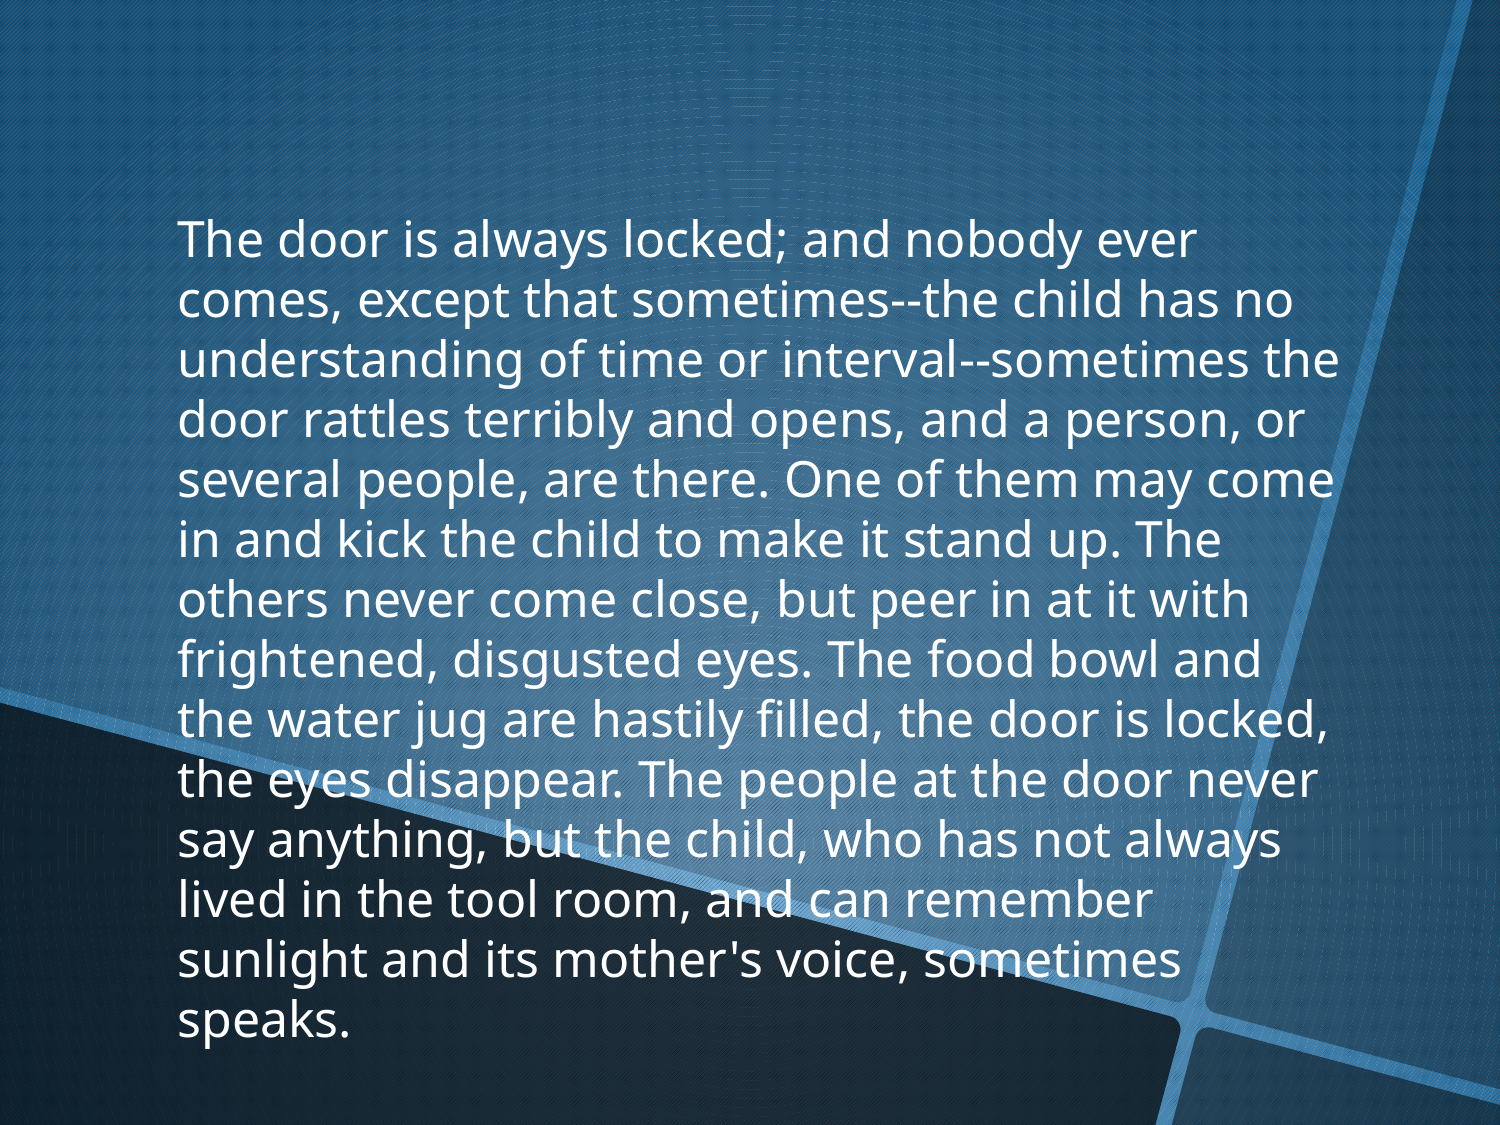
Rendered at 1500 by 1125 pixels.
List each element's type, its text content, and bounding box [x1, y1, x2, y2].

text_box The door is always locked; and nobody ever comes, except that sometimes--the child has no understanding of time or interval--sometimes the door rattles terribly and opens, and a person, or several people, are there. One of them may come in and kick the child to make it stand up. The others never come close, but peer in at it with frightened, disgusted eyes. The food bowl and the water jug are hastily filled, the door is locked, the eyes disappear. The people at the door never say anything, but the child, who has not always lived in the tool room, and can remember sunlight and its mother's voice, sometimes speaks. [162, 199, 1363, 1055]
